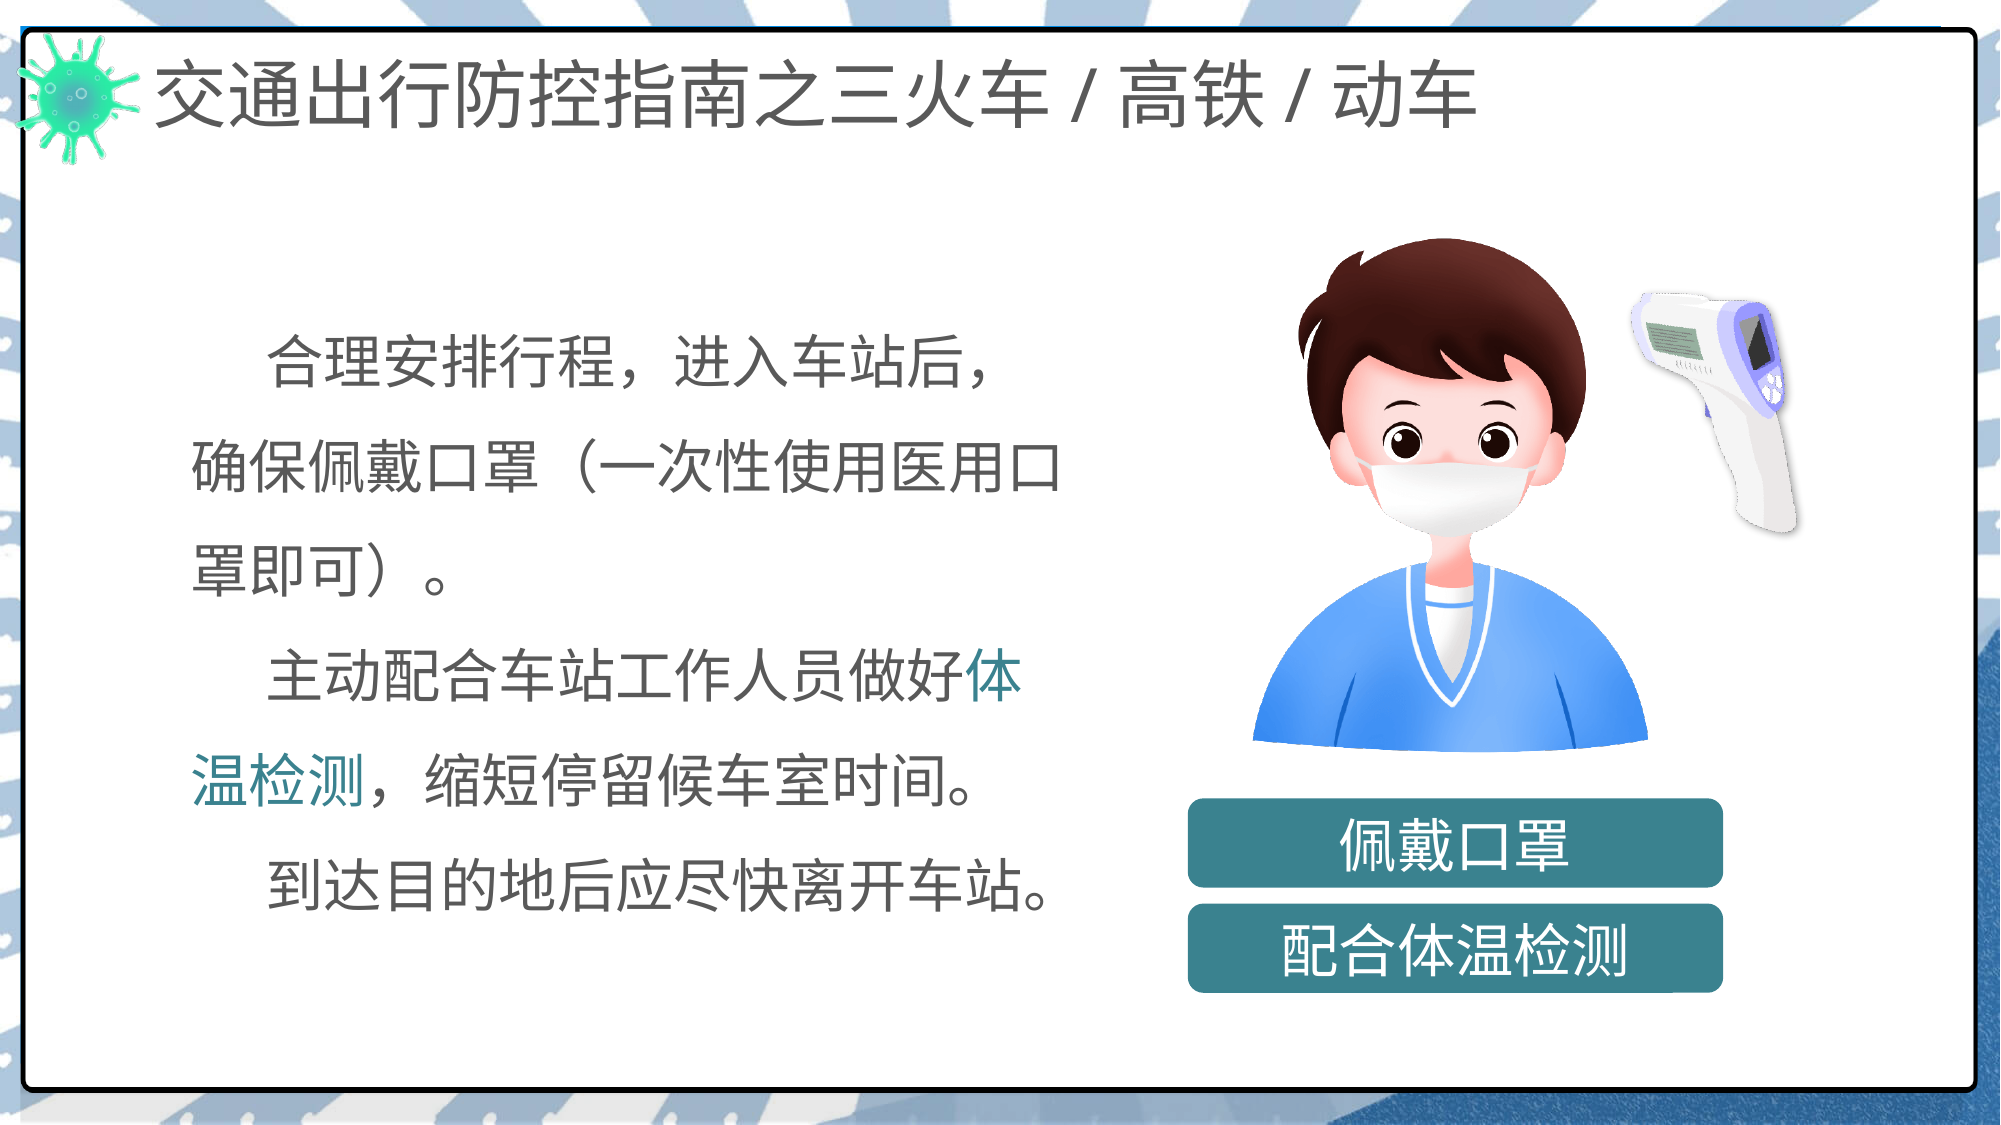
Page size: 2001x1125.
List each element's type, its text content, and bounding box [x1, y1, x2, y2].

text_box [0, 19, 1652, 168]
text_box 合理安排行程，进入车站后，确保佩戴口罩（一次性使用医用口罩即可）。 主动配合车站工作人员做好体温检测，缩短停留候车室时间。 到达目的地后应尽快离开车站。 [175, 282, 1087, 927]
picture [0, 0, 2000, 1125]
text_box [1189, 903, 1722, 913]
text_box [1190, 880, 1721, 888]
text_box 佩戴口罩 [1173, 809, 1738, 880]
text_box 配合体温检测 [1173, 913, 1738, 985]
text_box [1118, 168, 1923, 809]
text_box [1189, 985, 1722, 993]
